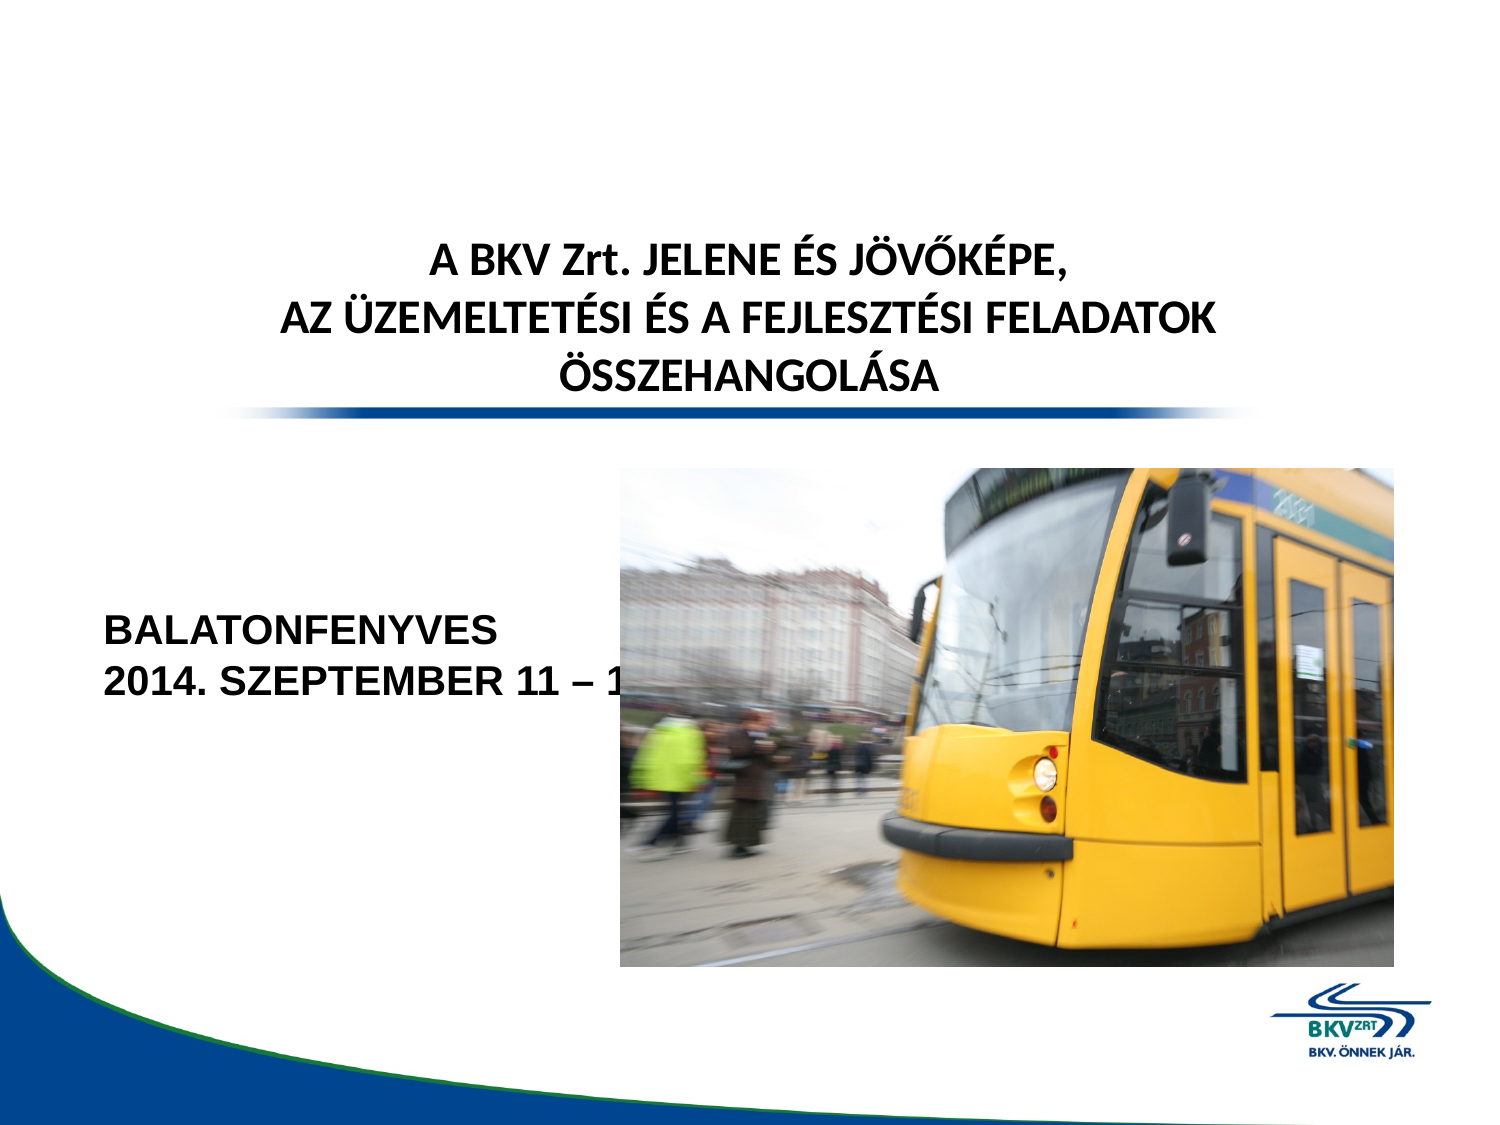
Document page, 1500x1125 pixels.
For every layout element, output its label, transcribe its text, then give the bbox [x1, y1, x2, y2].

title A BKV Zrt. JELENE ÉS JÖVŐKÉPE, AZ ÜZEMELTETÉSI ÉS A FEJLESZTÉSI FELADATOK ÖSSZEHANGOLÁSA [112, 219, 1388, 409]
picture [0, 467, 1432, 1125]
picture [183, 409, 1295, 444]
subtitle BALATONFENYVES 2014. SZEPTEMBER 11 – 12. [88, 550, 614, 732]
